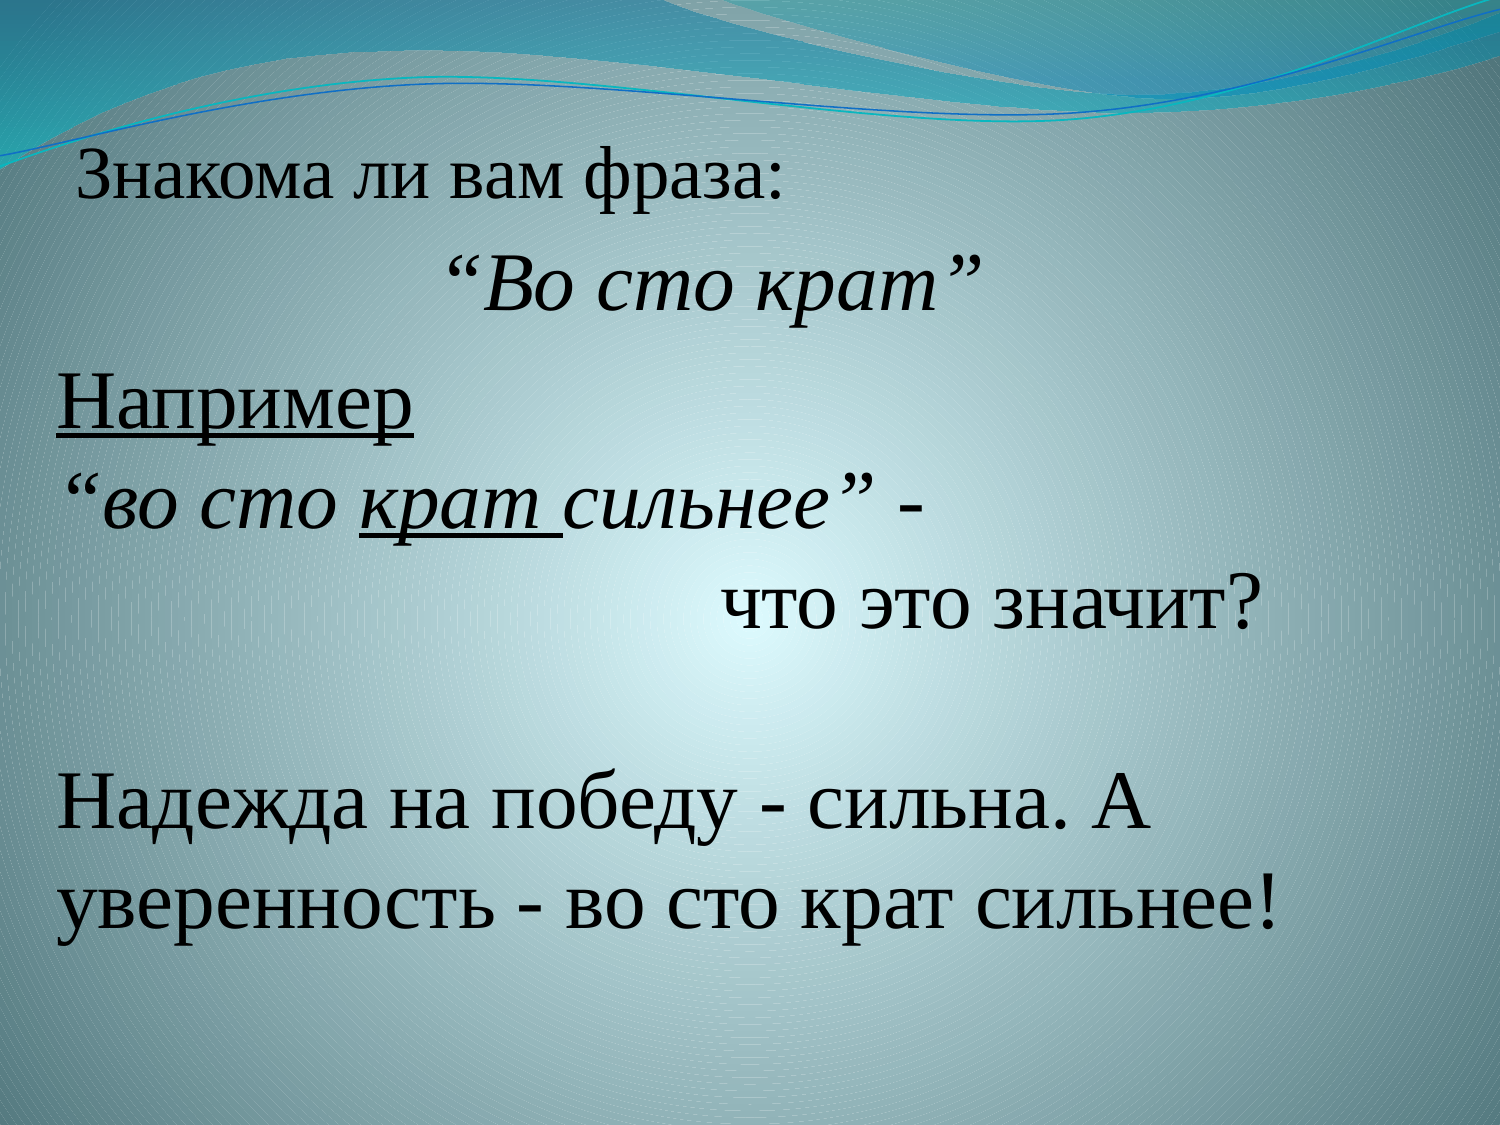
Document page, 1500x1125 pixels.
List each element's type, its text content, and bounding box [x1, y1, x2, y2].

title Знакома ли вам фраза: [75, 115, 1425, 303]
text_box Например “во сто крат сильнее” - что это значит? Надежда на победу - сильна. А уверенность - во сто крат сильнее! [41, 338, 1400, 953]
text_box “Во сто крат” [422, 219, 1000, 335]
